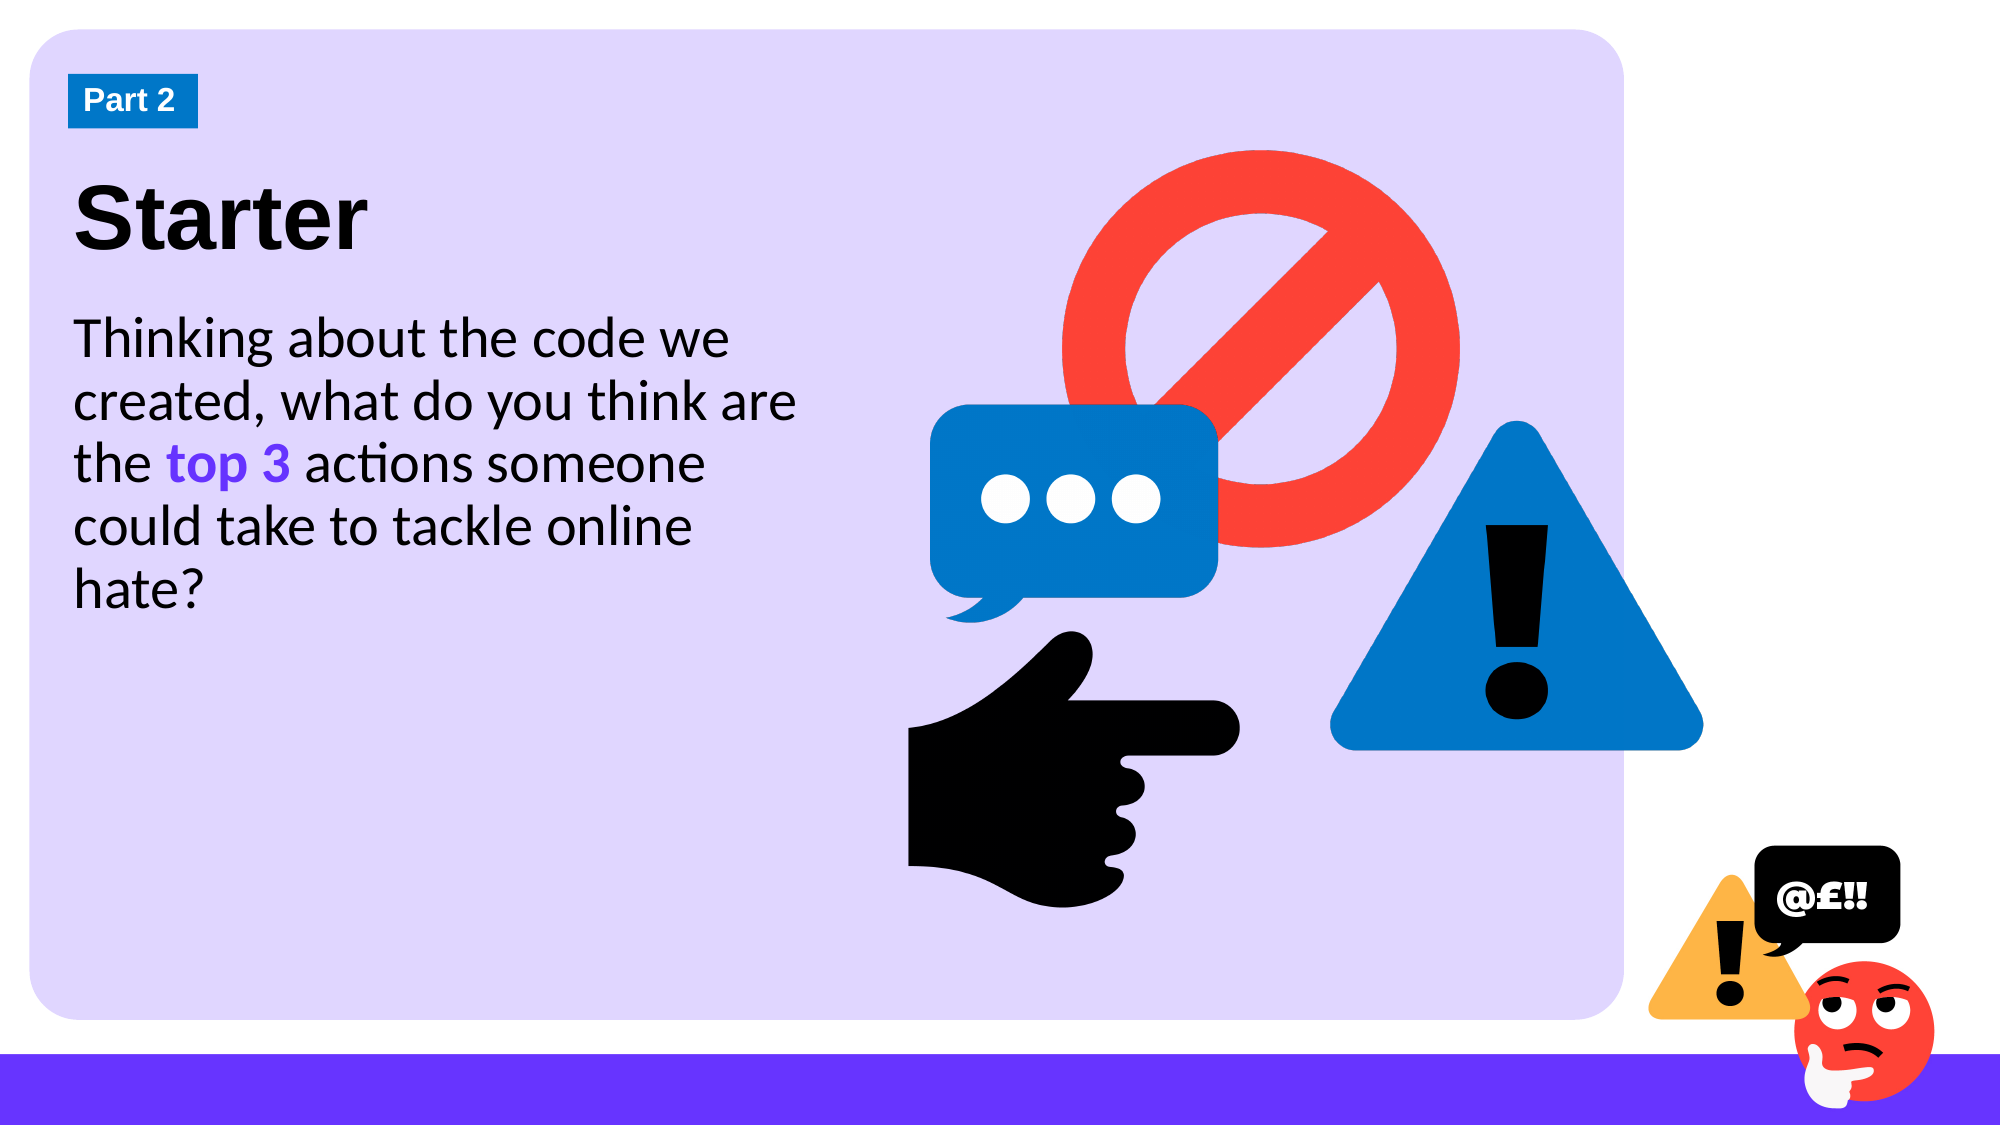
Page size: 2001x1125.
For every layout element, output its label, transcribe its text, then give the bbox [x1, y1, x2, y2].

text_box Starter [59, 59, 1857, 278]
list Thinking about the code we created, what do you think are the top 3 actions someone could take to tackle online hate? [59, 299, 844, 1014]
text_box [28, 28, 1625, 1021]
picture [0, 0, 2000, 1125]
